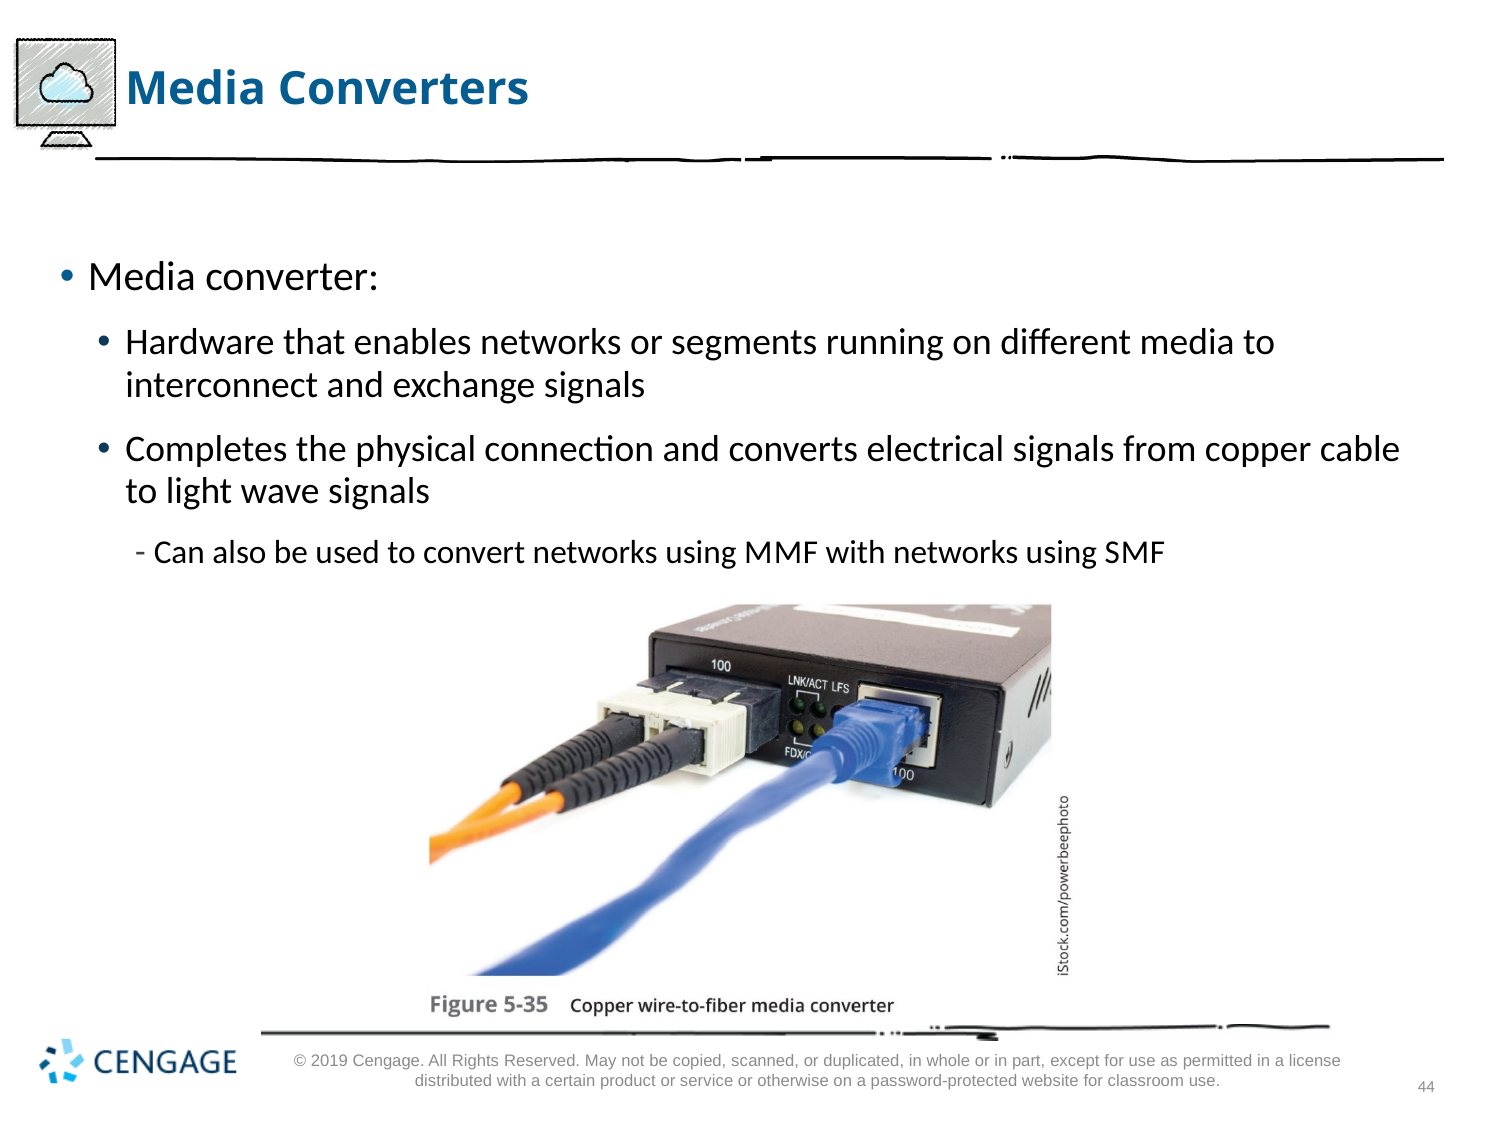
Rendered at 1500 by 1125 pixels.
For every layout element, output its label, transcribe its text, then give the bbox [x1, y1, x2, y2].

footer © 2019 Cengage. All Rights Reserved. May not be copied, scanned, or duplicated, in whole or in part, except for use as permitted in a license distributed with a certain product or service or otherwise on a password-protected website for classroom use. [262, 1050, 1375, 1091]
picture [19, 1025, 249, 1096]
picture [261, 1024, 1331, 1041]
title Media Converters [125, 66, 1442, 116]
picture [13, 36, 117, 151]
picture [426, 602, 1074, 1020]
list Media converter: Hardware that enables networks or segments running on different media to interconnect and exchange signals Completes the physical connection and converts electrical signals from copper cable to light wave signals Can also be used to convert networks using M M F with networks using S M F [59, 252, 1441, 575]
picture [95, 155, 1444, 163]
